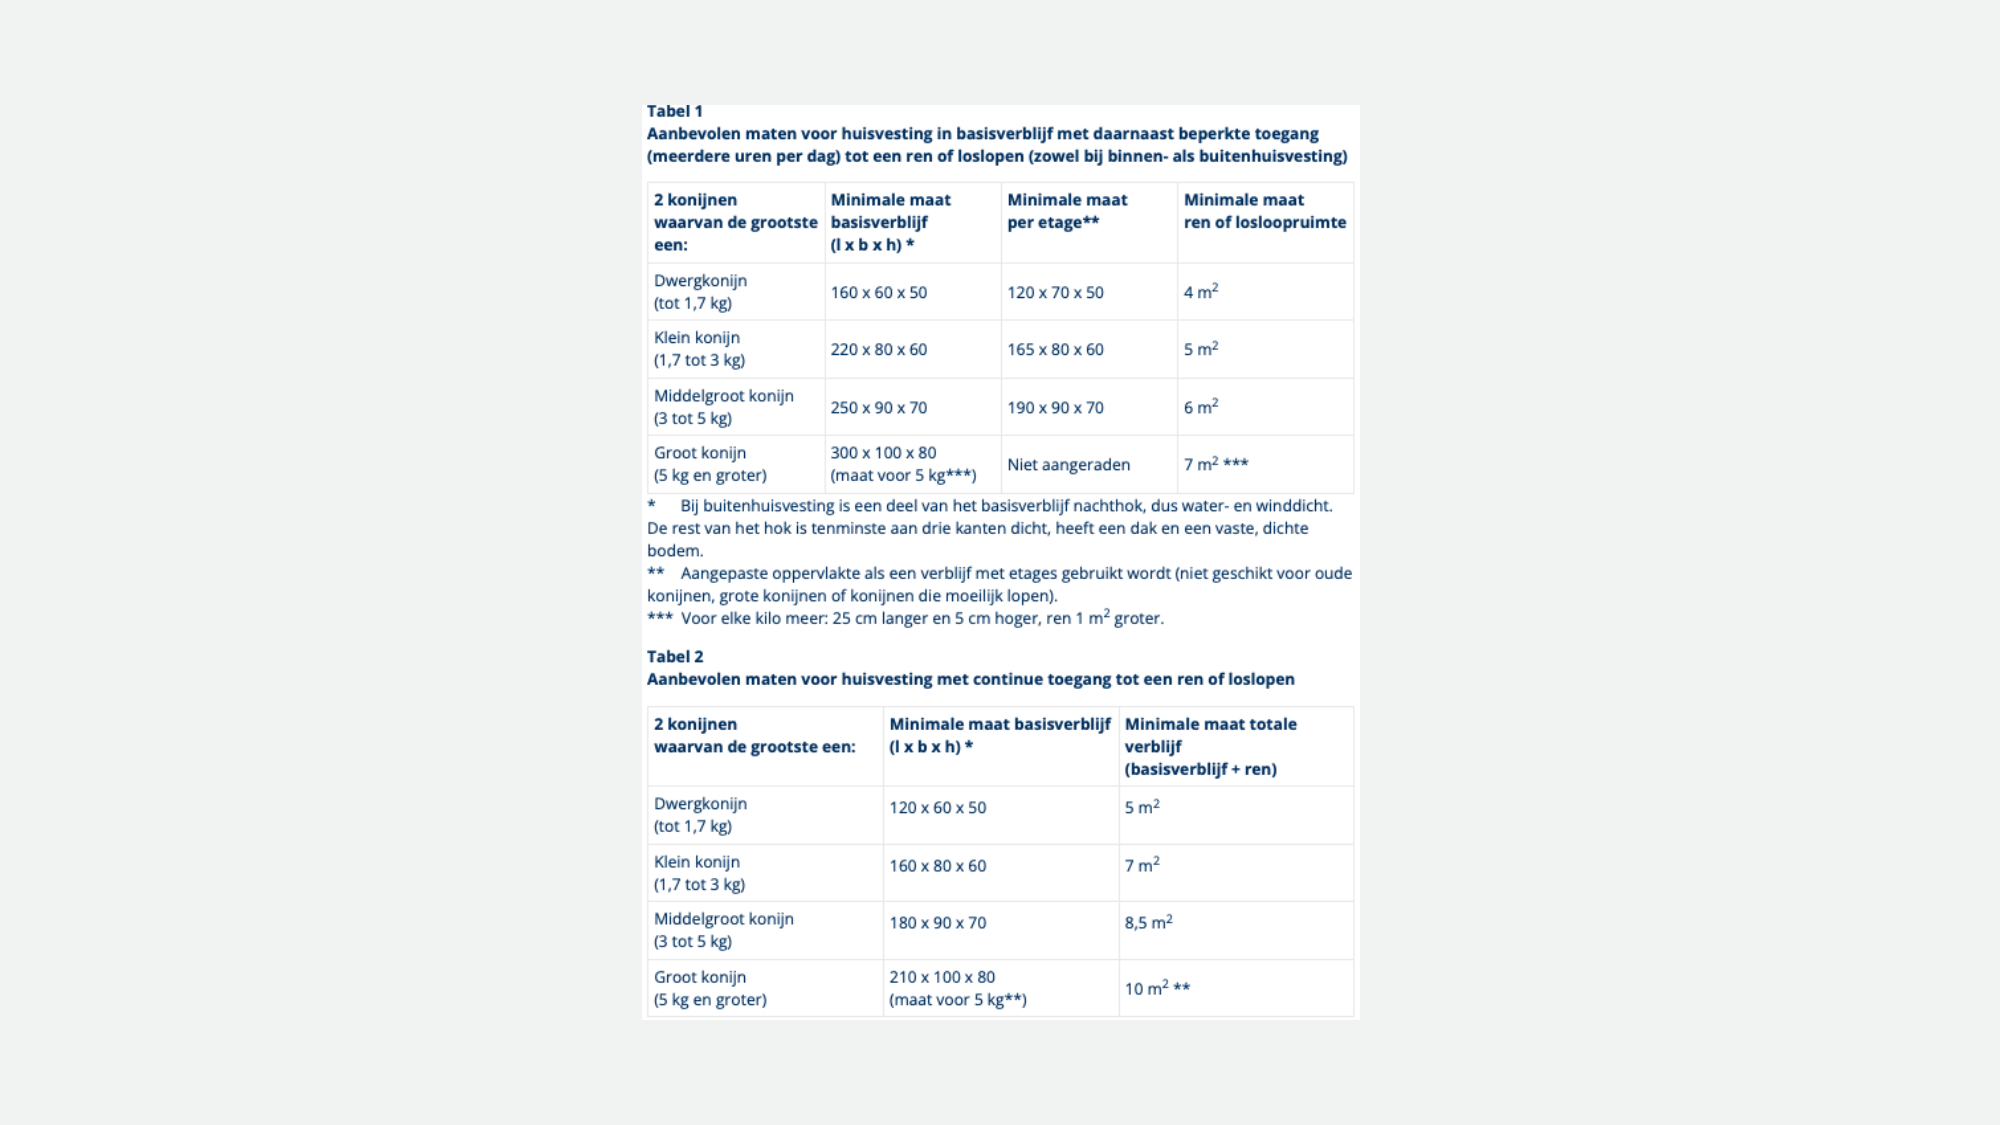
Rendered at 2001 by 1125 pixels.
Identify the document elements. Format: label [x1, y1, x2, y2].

list [642, 105, 1360, 1020]
text_box [0, 0, 2000, 1125]
